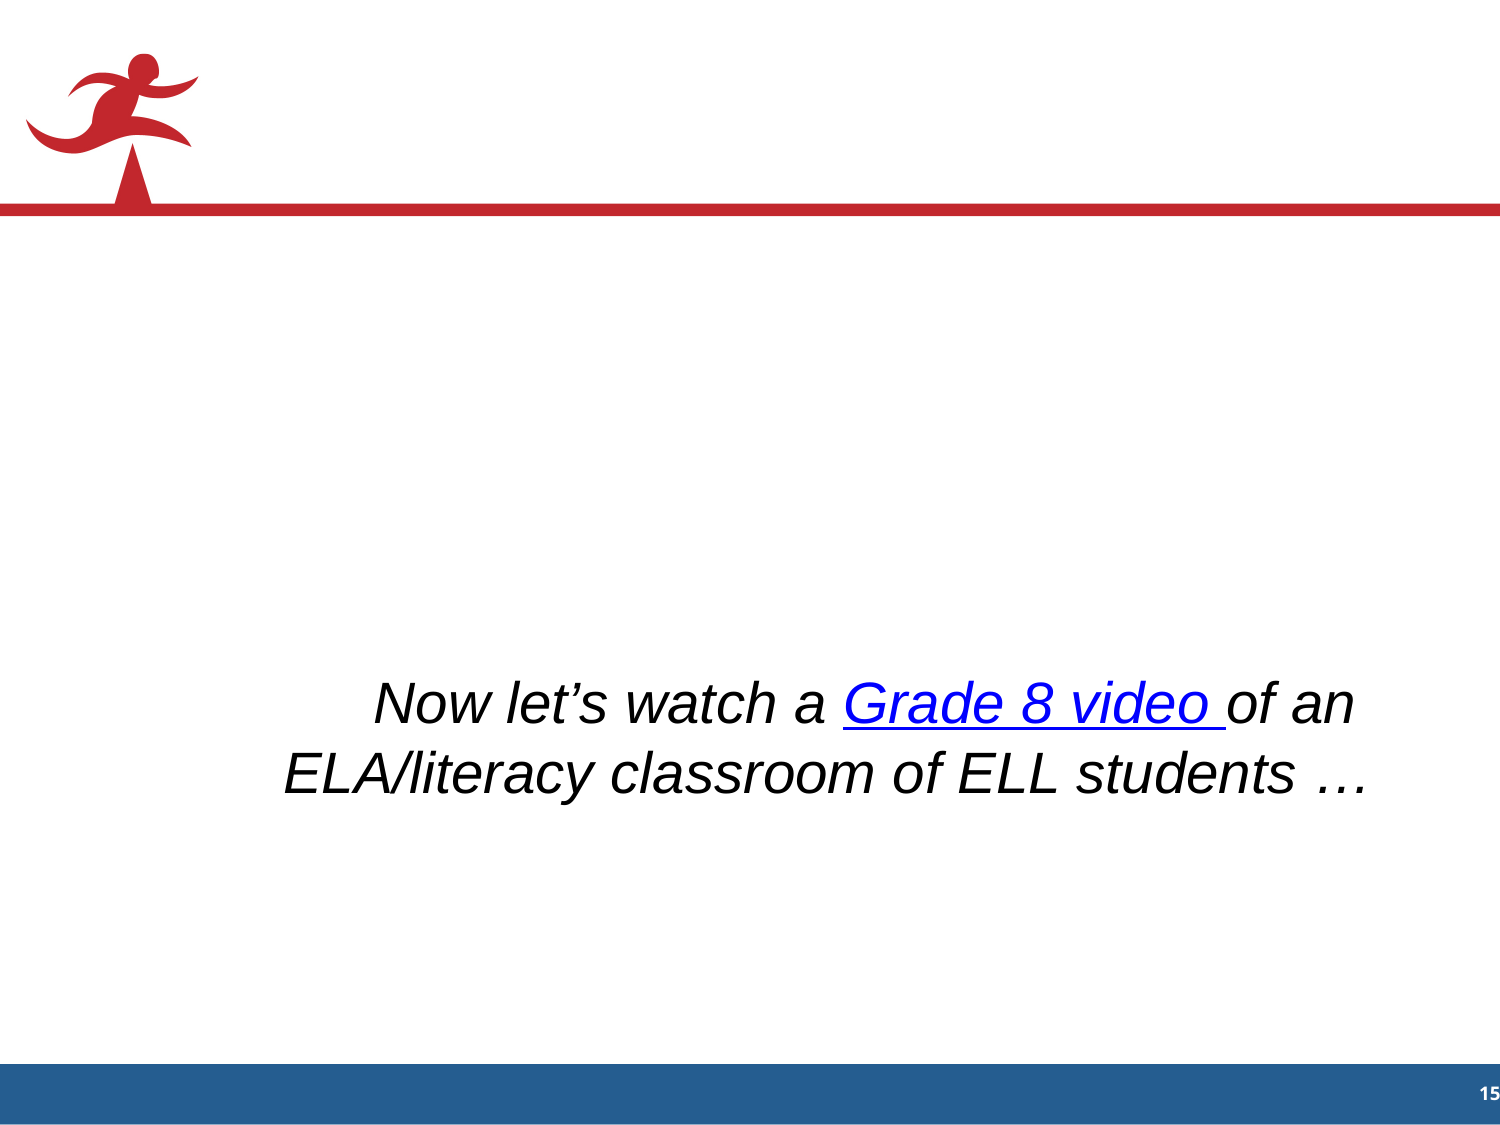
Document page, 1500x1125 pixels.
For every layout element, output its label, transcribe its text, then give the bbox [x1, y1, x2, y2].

title Now let’s watch a Grade 8 video of an ELA/literacy classroom of ELL students … [225, 546, 1388, 813]
picture [0, 0, 1500, 1125]
